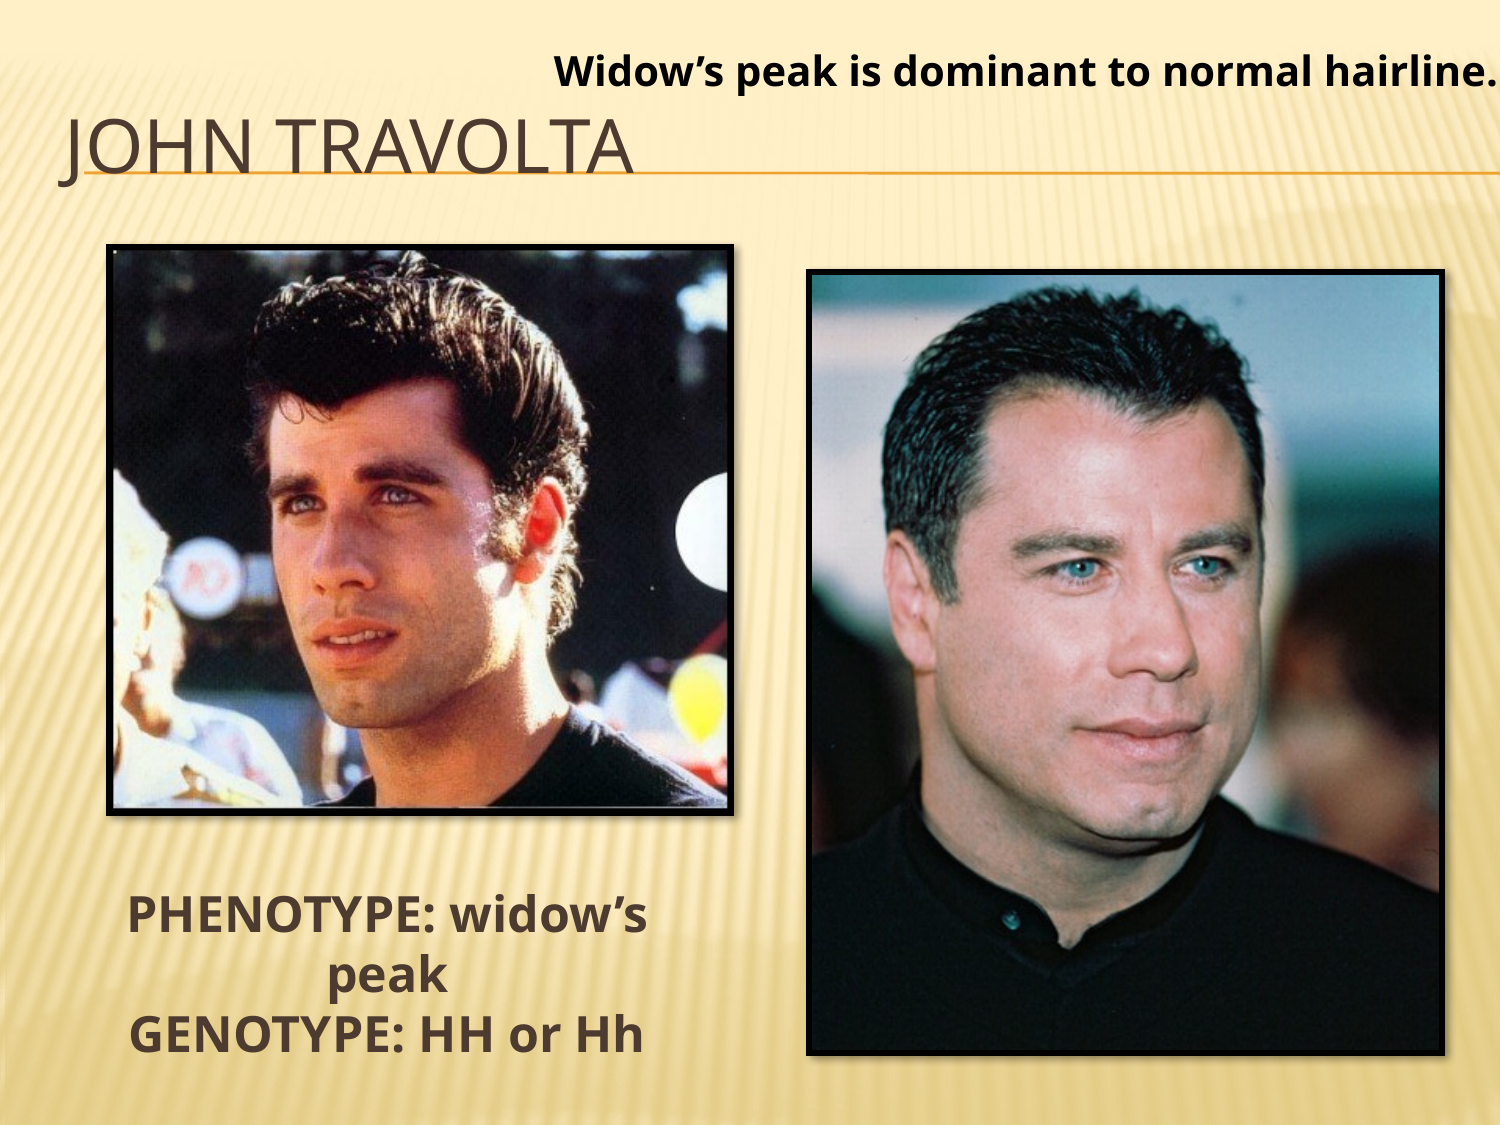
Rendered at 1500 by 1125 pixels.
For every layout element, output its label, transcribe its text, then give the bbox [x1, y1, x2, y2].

text_box PHENOTYPE: widow’s peak GENOTYPE: HH or Hh [75, 874, 700, 1070]
picture [812, 274, 1440, 1051]
picture [112, 249, 729, 810]
title John Travolta [50, 75, 1475, 213]
text_box Widow’s peak is dominant to normal hairline. [539, 37, 1500, 103]
